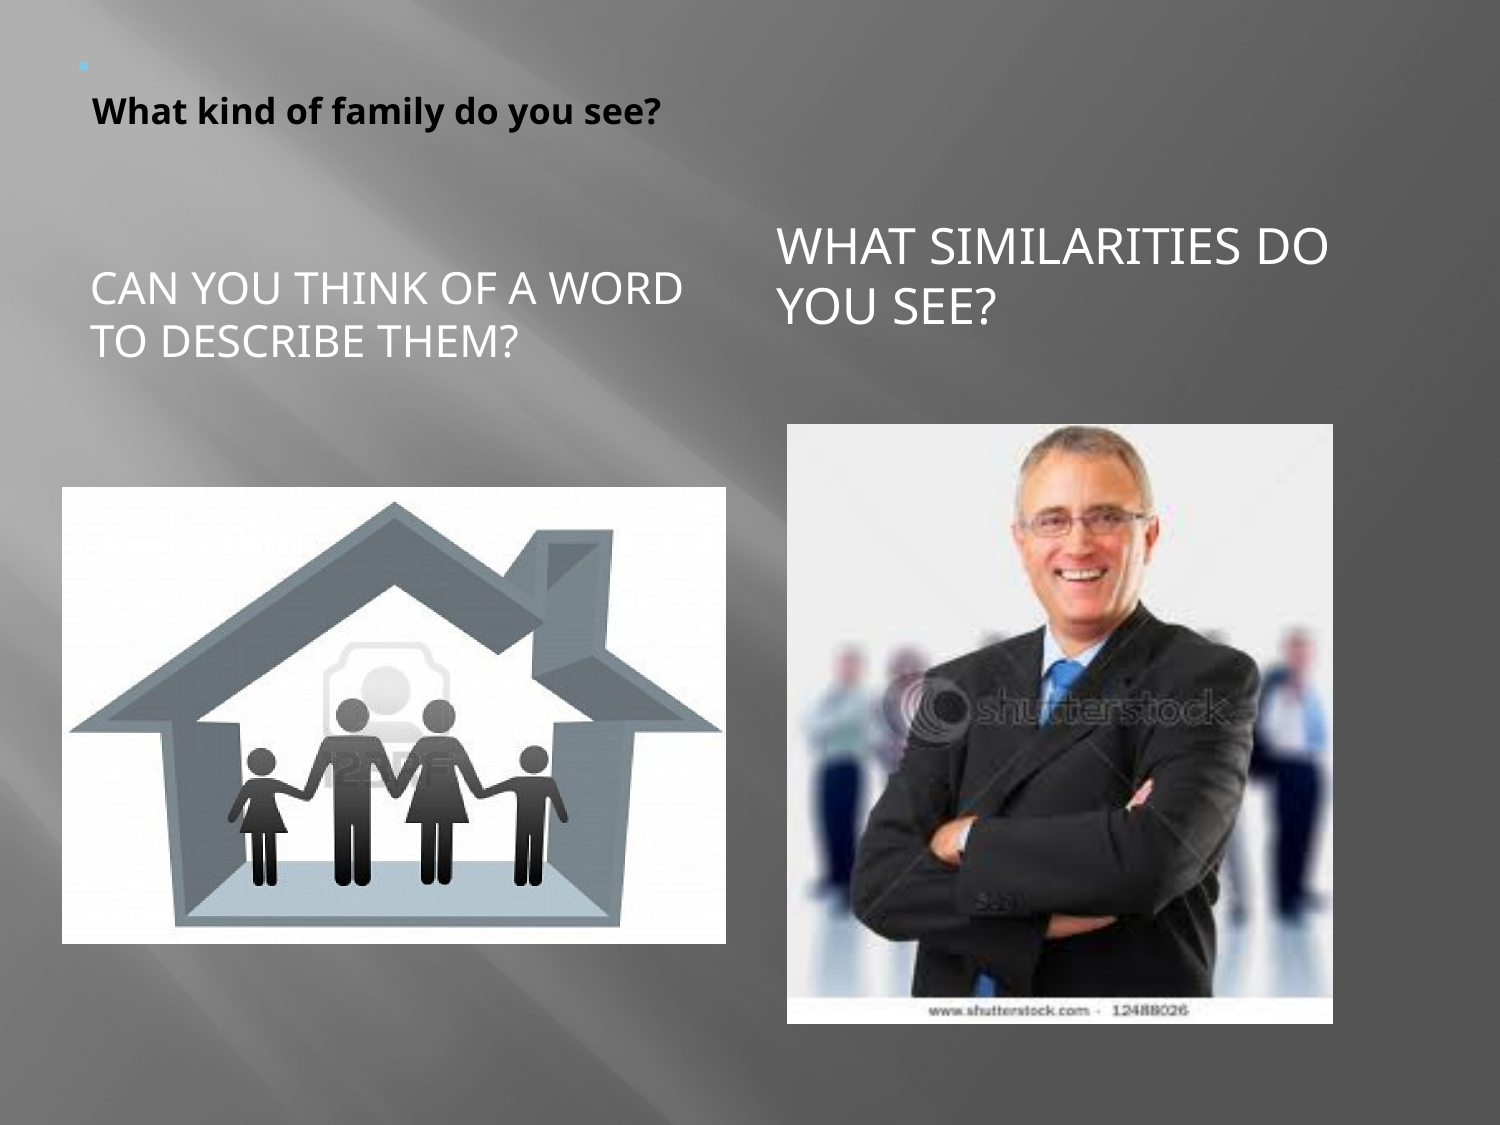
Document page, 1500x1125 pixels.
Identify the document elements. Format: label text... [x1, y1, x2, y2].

list Can you think of a word to describe them? [75, 251, 738, 375]
list What similarities do you see? [761, 174, 1425, 375]
title What kind of family do you see? [62, 37, 1413, 225]
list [787, 424, 1334, 1025]
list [62, 487, 726, 944]
